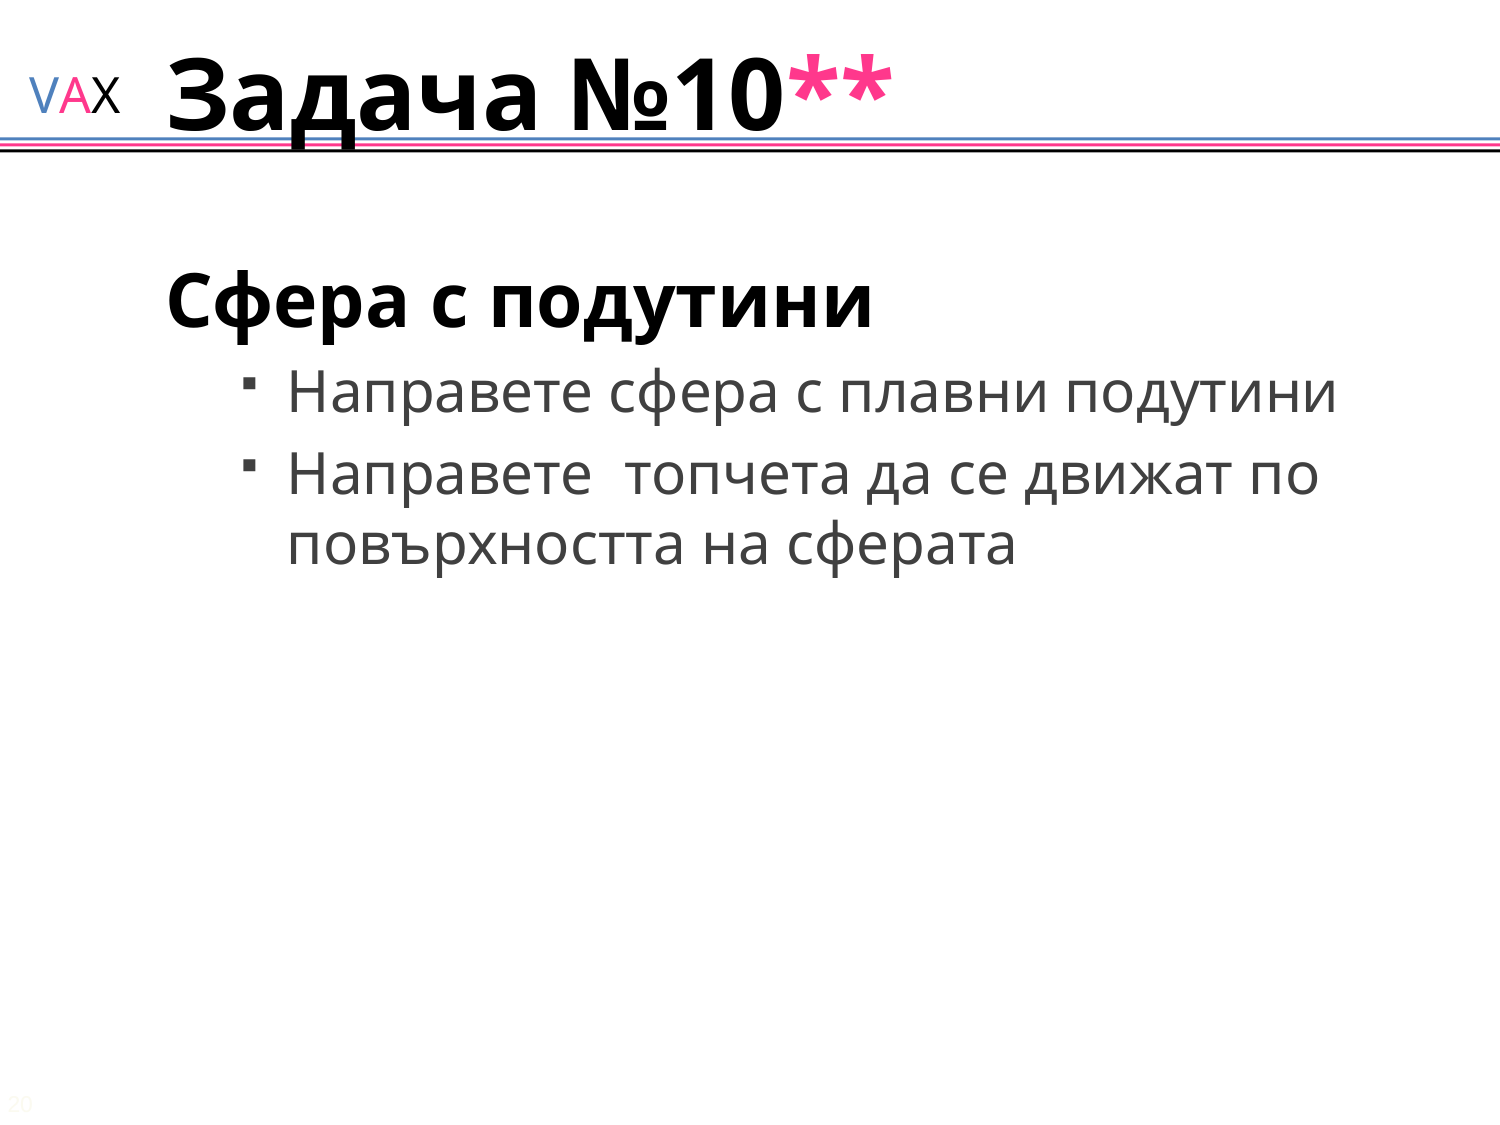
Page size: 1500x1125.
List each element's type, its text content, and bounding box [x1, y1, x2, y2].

title Задача №10** [0, 37, 1500, 144]
